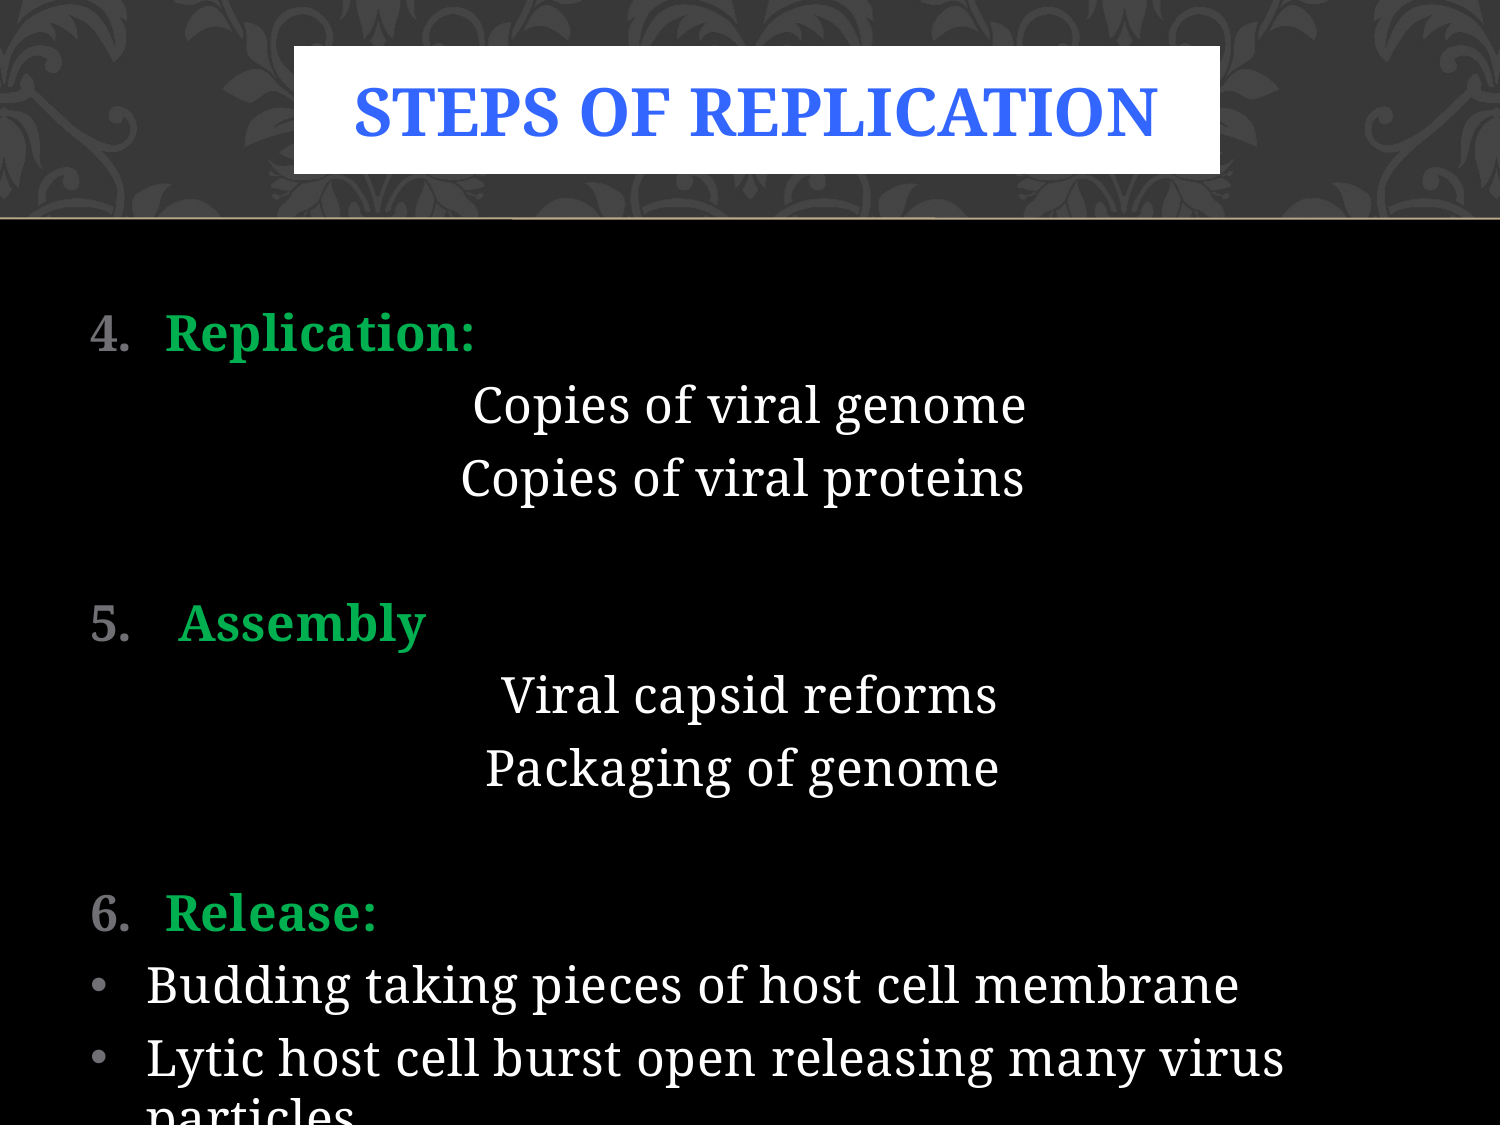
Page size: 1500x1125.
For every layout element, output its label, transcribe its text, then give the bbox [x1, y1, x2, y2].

list Replication: Copies of viral genome Copies of viral proteins Assembly Viral capsid reforms Packaging of genome Release: Budding taking pieces of host cell membrane Lytic host cell burst open releasing many virus particles [75, 221, 1425, 1125]
title Steps of replication [294, 46, 1220, 174]
